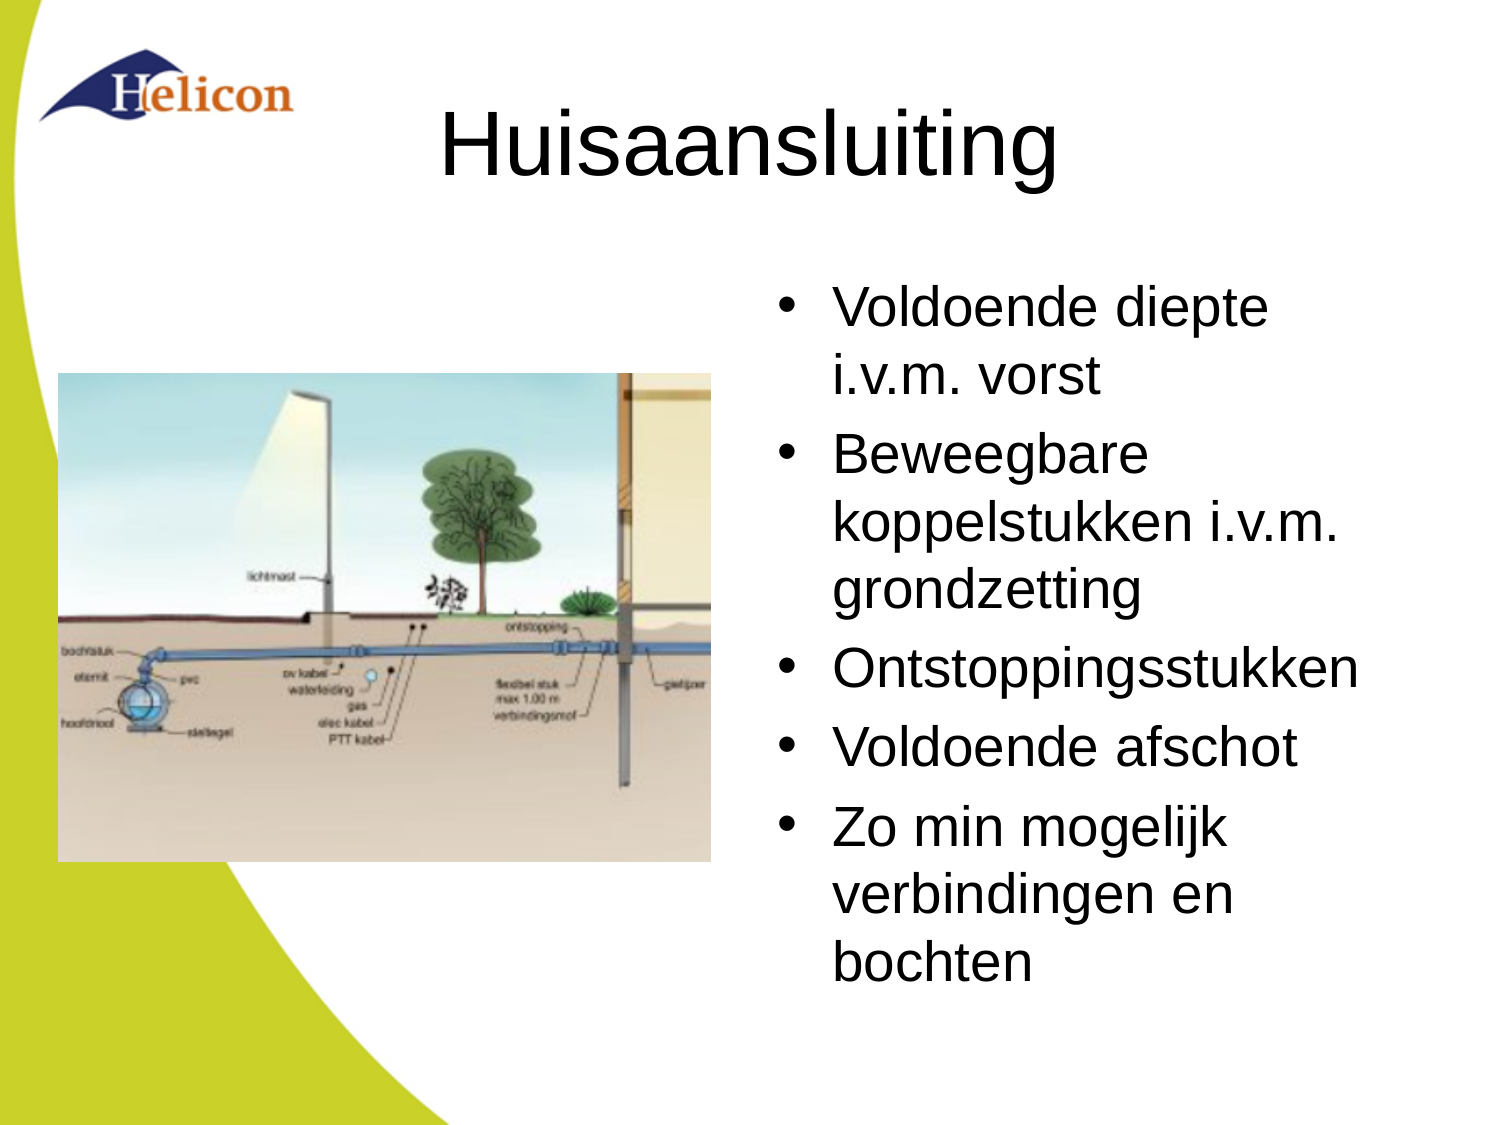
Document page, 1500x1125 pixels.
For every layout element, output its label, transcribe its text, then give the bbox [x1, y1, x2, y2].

title Huisaansluiting [75, 45, 1425, 233]
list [58, 373, 712, 863]
picture [0, 0, 1500, 1125]
list Voldoende diepte i.v.m. vorst Beweegbare koppelstukken i.v.m. grondzetting Ontstoppingsstukken Voldoende afschot Zo min mogelijk verbindingen en bochten [762, 262, 1425, 1005]
